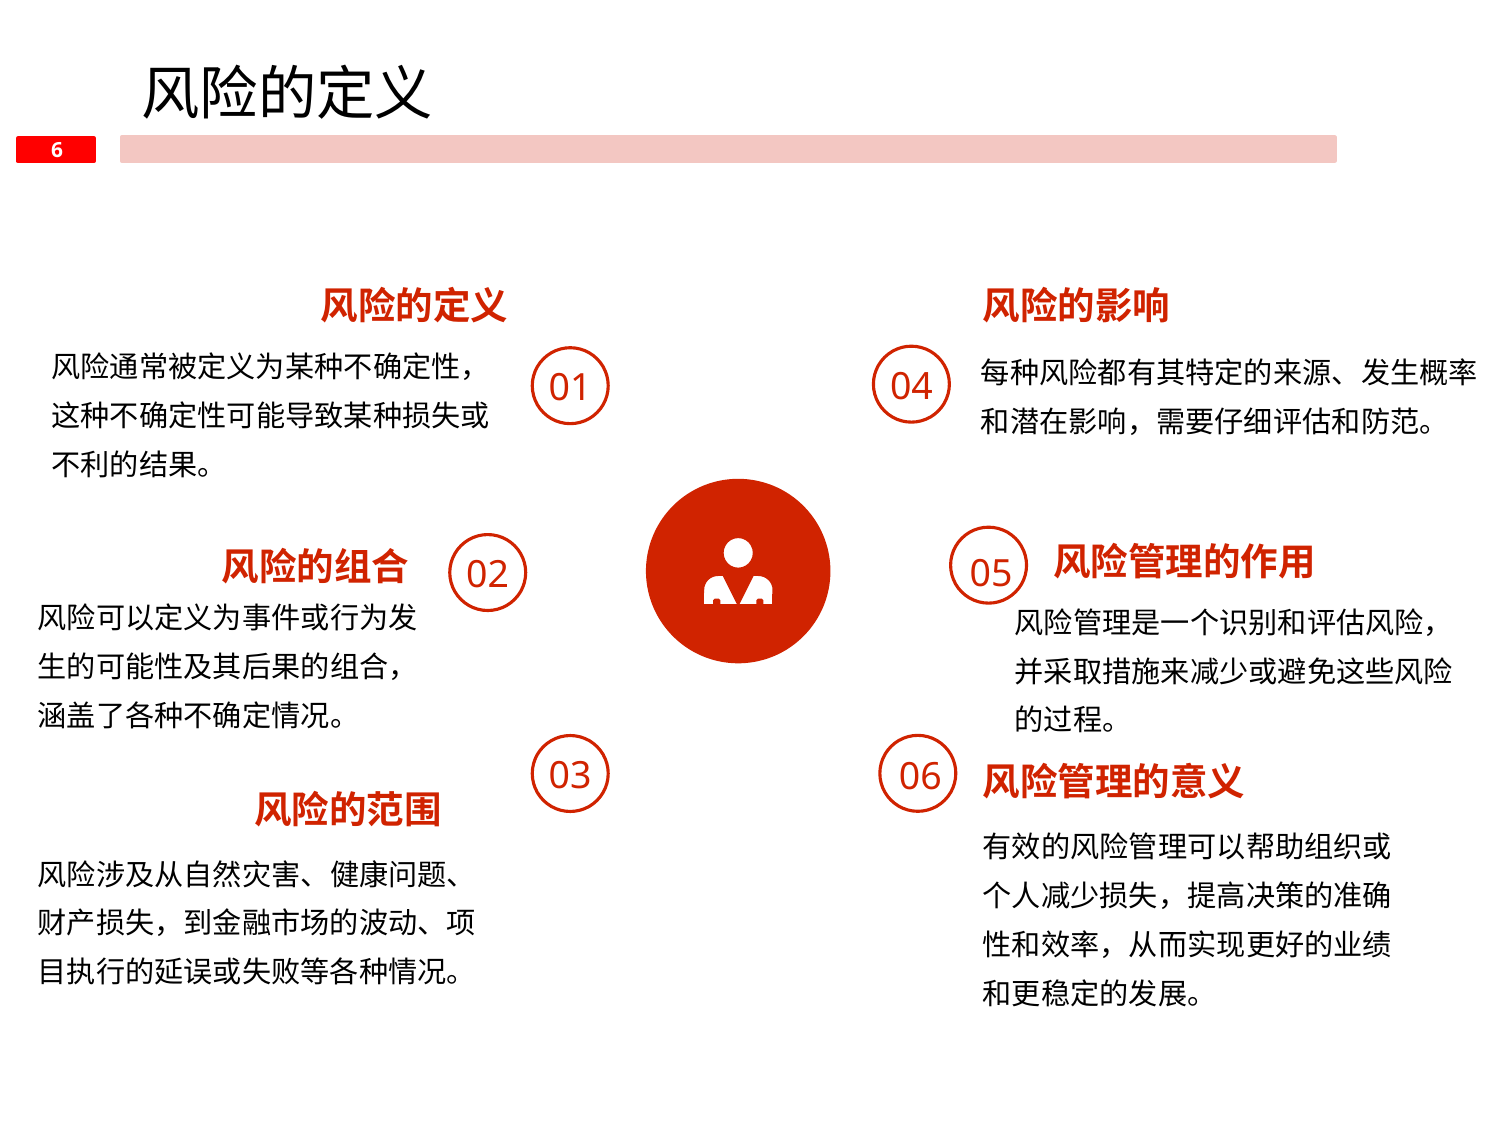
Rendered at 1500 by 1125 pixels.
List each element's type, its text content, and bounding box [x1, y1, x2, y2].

text_box 03 [517, 745, 623, 802]
text_box [886, 346, 937, 356]
text_box [545, 414, 596, 424]
text_box 有效的风险管理可以帮助组织或个人减少损失，提高决策的准确性和效率，从而实现更好的业绩和更稳定的发展。 [974, 810, 1411, 1042]
text_box [973, 600, 1004, 604]
text_box 风险的组合 [3, 531, 418, 592]
text_box 风险通常被定义为某种不确定性，这种不确定性可能导致某种损失或不利的结果。 [43, 330, 501, 432]
text_box 每种风险都有其特定的来源、发生概率和潜在影响，需要仔细评估和防范。 [972, 336, 1495, 453]
text_box [545, 735, 596, 745]
text_box 06 [868, 746, 973, 803]
text_box 04 [859, 356, 964, 413]
text_box [545, 802, 596, 812]
text_box 风险涉及从自然灾害、健康问题、财产损失，到金融市场的波动、项目执行的延误或失败等各种情况。 [29, 837, 508, 1002]
text_box [545, 347, 595, 357]
text_box 01 [517, 357, 623, 414]
text_box 05 [938, 543, 1044, 600]
text_box [17, 129, 97, 189]
text_box 风险的定义 [126, 20, 1500, 134]
text_box 风险可以定义为事件或行为发生的可能性及其后果的组合，涵盖了各种不确定情况。 [29, 581, 434, 740]
text_box [886, 413, 936, 423]
text_box 风险的定义 [112, 270, 517, 331]
text_box 风险管理是一个识别和评估风险，并采取措施来减少或避免这些风险的过程。 [1006, 585, 1479, 748]
text_box 风险的范围 [111, 774, 450, 835]
text_box [891, 735, 945, 746]
text_box [462, 601, 513, 611]
text_box 风险的影响 [974, 270, 1379, 331]
text_box [957, 527, 1020, 543]
text_box [645, 478, 831, 664]
text_box 风险管理的意义 [974, 746, 1379, 808]
text_box 风险管理的作用 [1045, 526, 1450, 585]
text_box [702, 536, 775, 606]
text_box 02 [435, 544, 541, 601]
text_box [894, 803, 942, 812]
text_box [462, 534, 513, 544]
